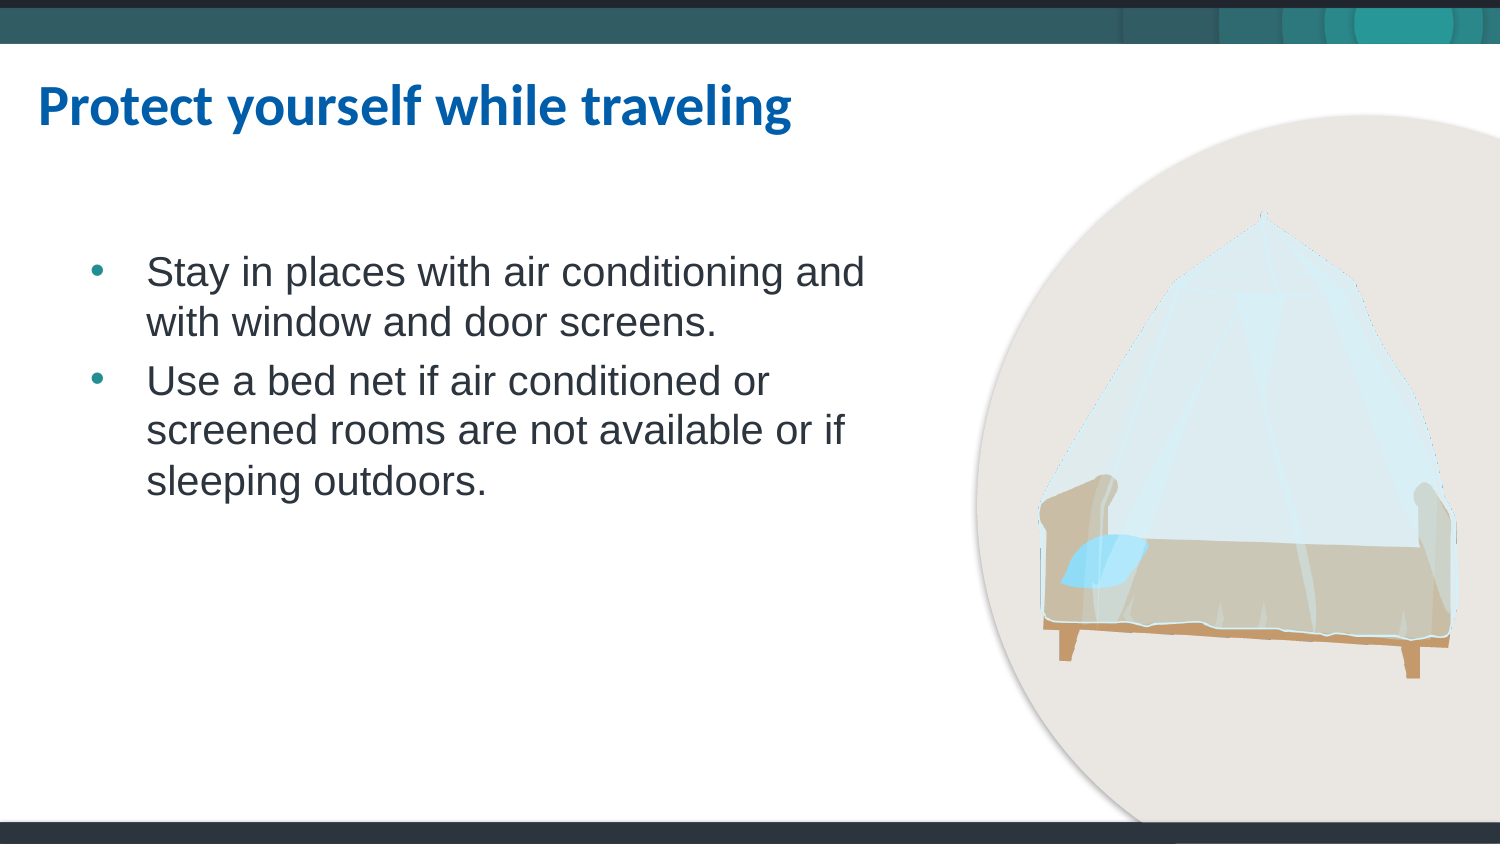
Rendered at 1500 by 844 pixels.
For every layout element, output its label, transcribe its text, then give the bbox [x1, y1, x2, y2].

picture [0, 0, 1500, 44]
text_box [0, 822, 1500, 844]
list Stay in places with air conditioning and with window and door screens. Use a bed net if air conditioned or screened rooms are not available or if sleeping outdoors. [75, 237, 889, 794]
picture [1035, 210, 1459, 681]
title Protect yourself while traveling [23, 59, 1077, 211]
